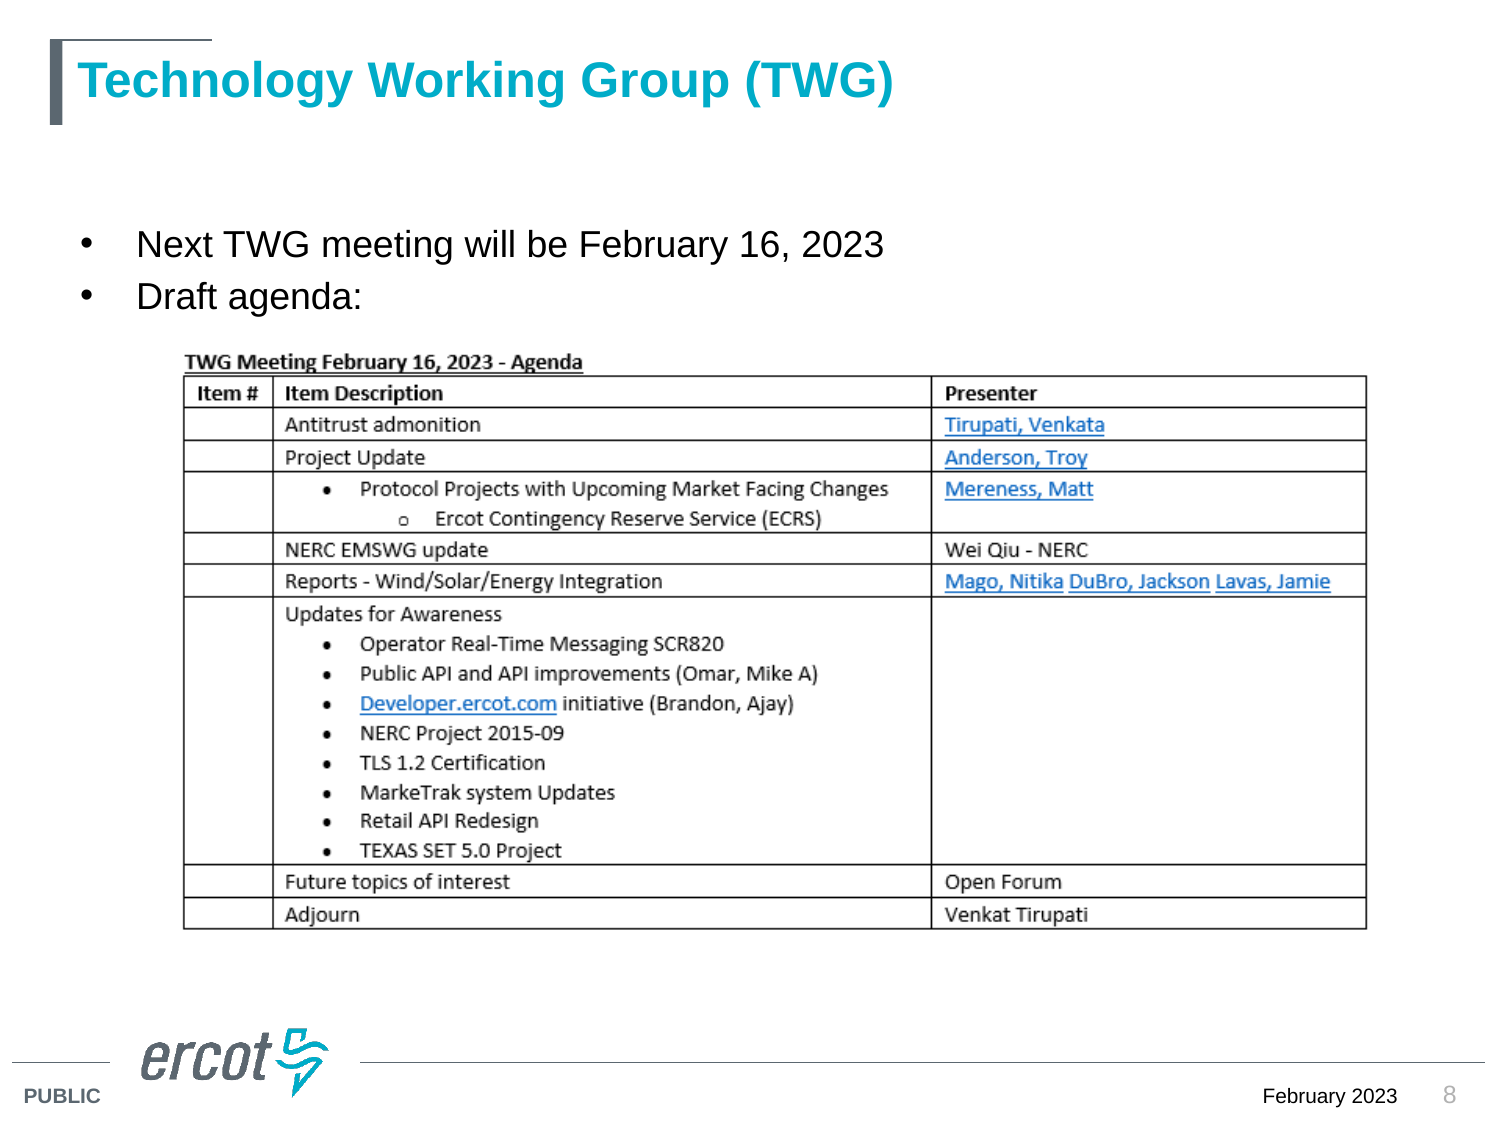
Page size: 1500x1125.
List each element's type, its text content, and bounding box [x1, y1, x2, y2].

picture [137, 1024, 332, 1100]
picture [174, 349, 1373, 934]
slide_number 8 [1412, 1076, 1488, 1112]
text_box Next TWG meeting will be February 16, 2023 Draft agenda: [64, 212, 1128, 350]
title Technology Working Group (TWG) [62, 39, 1163, 125]
